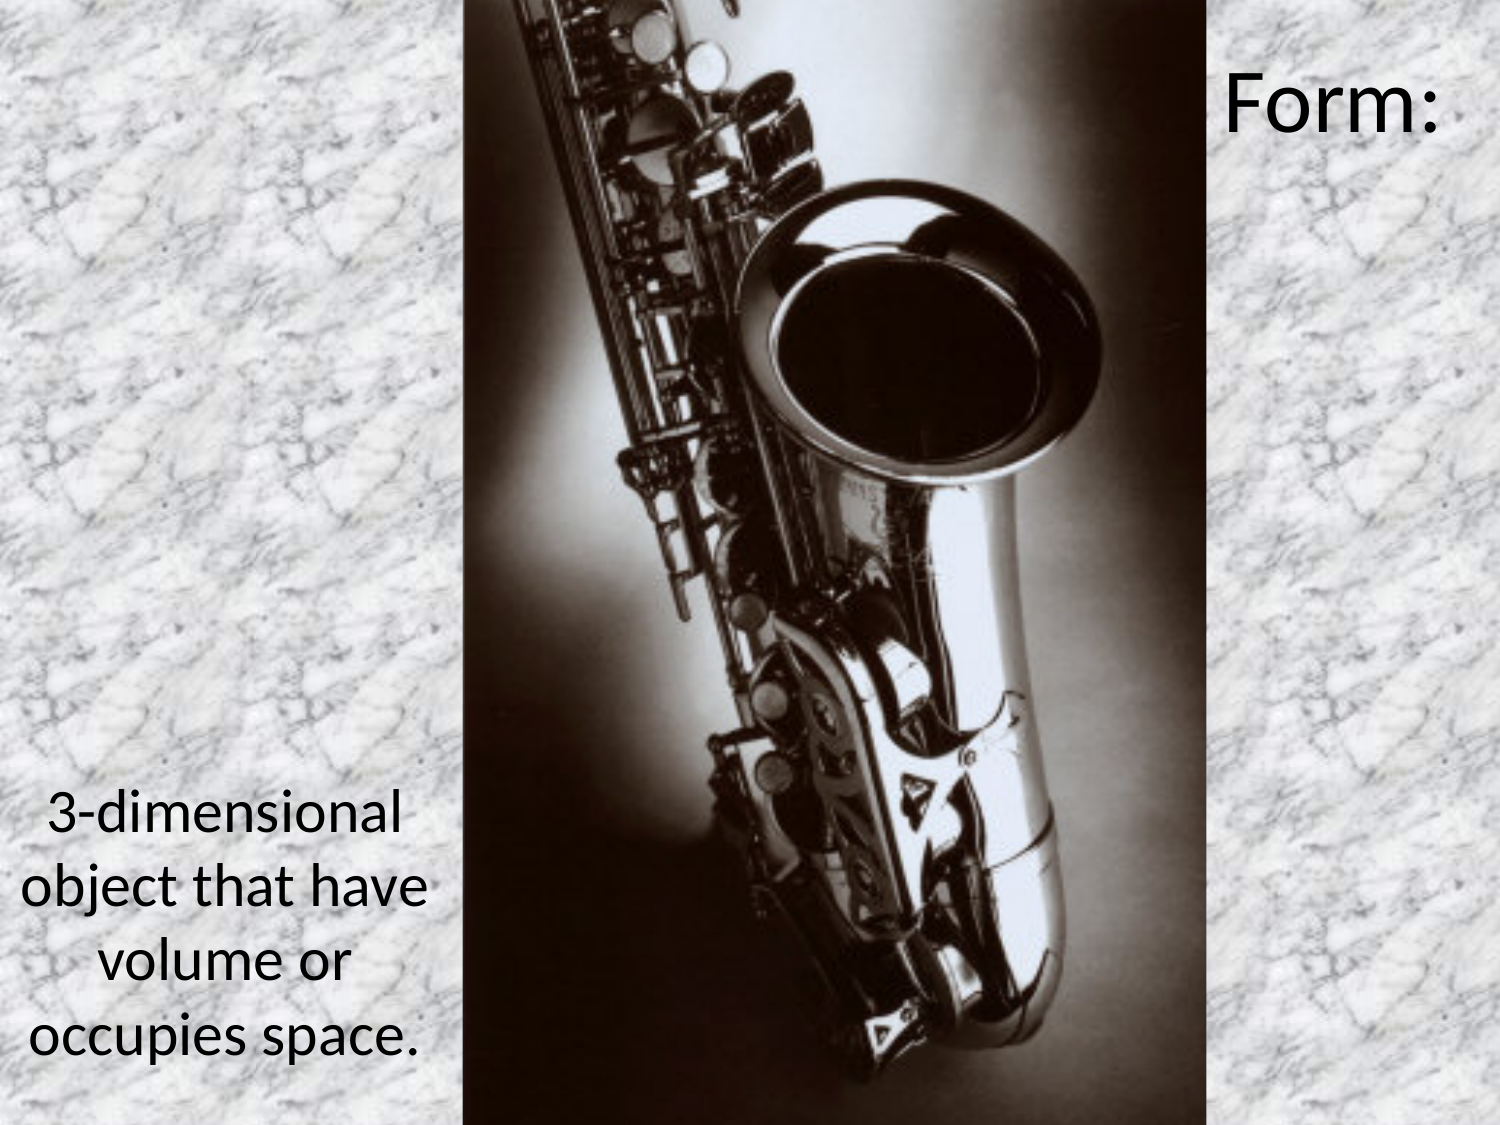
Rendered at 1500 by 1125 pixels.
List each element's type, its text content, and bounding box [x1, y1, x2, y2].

picture [0, 0, 1500, 1125]
title Form: [1207, 0, 1500, 191]
subtitle 3-dimensional object that have volume or occupies space. [0, 762, 450, 1125]
